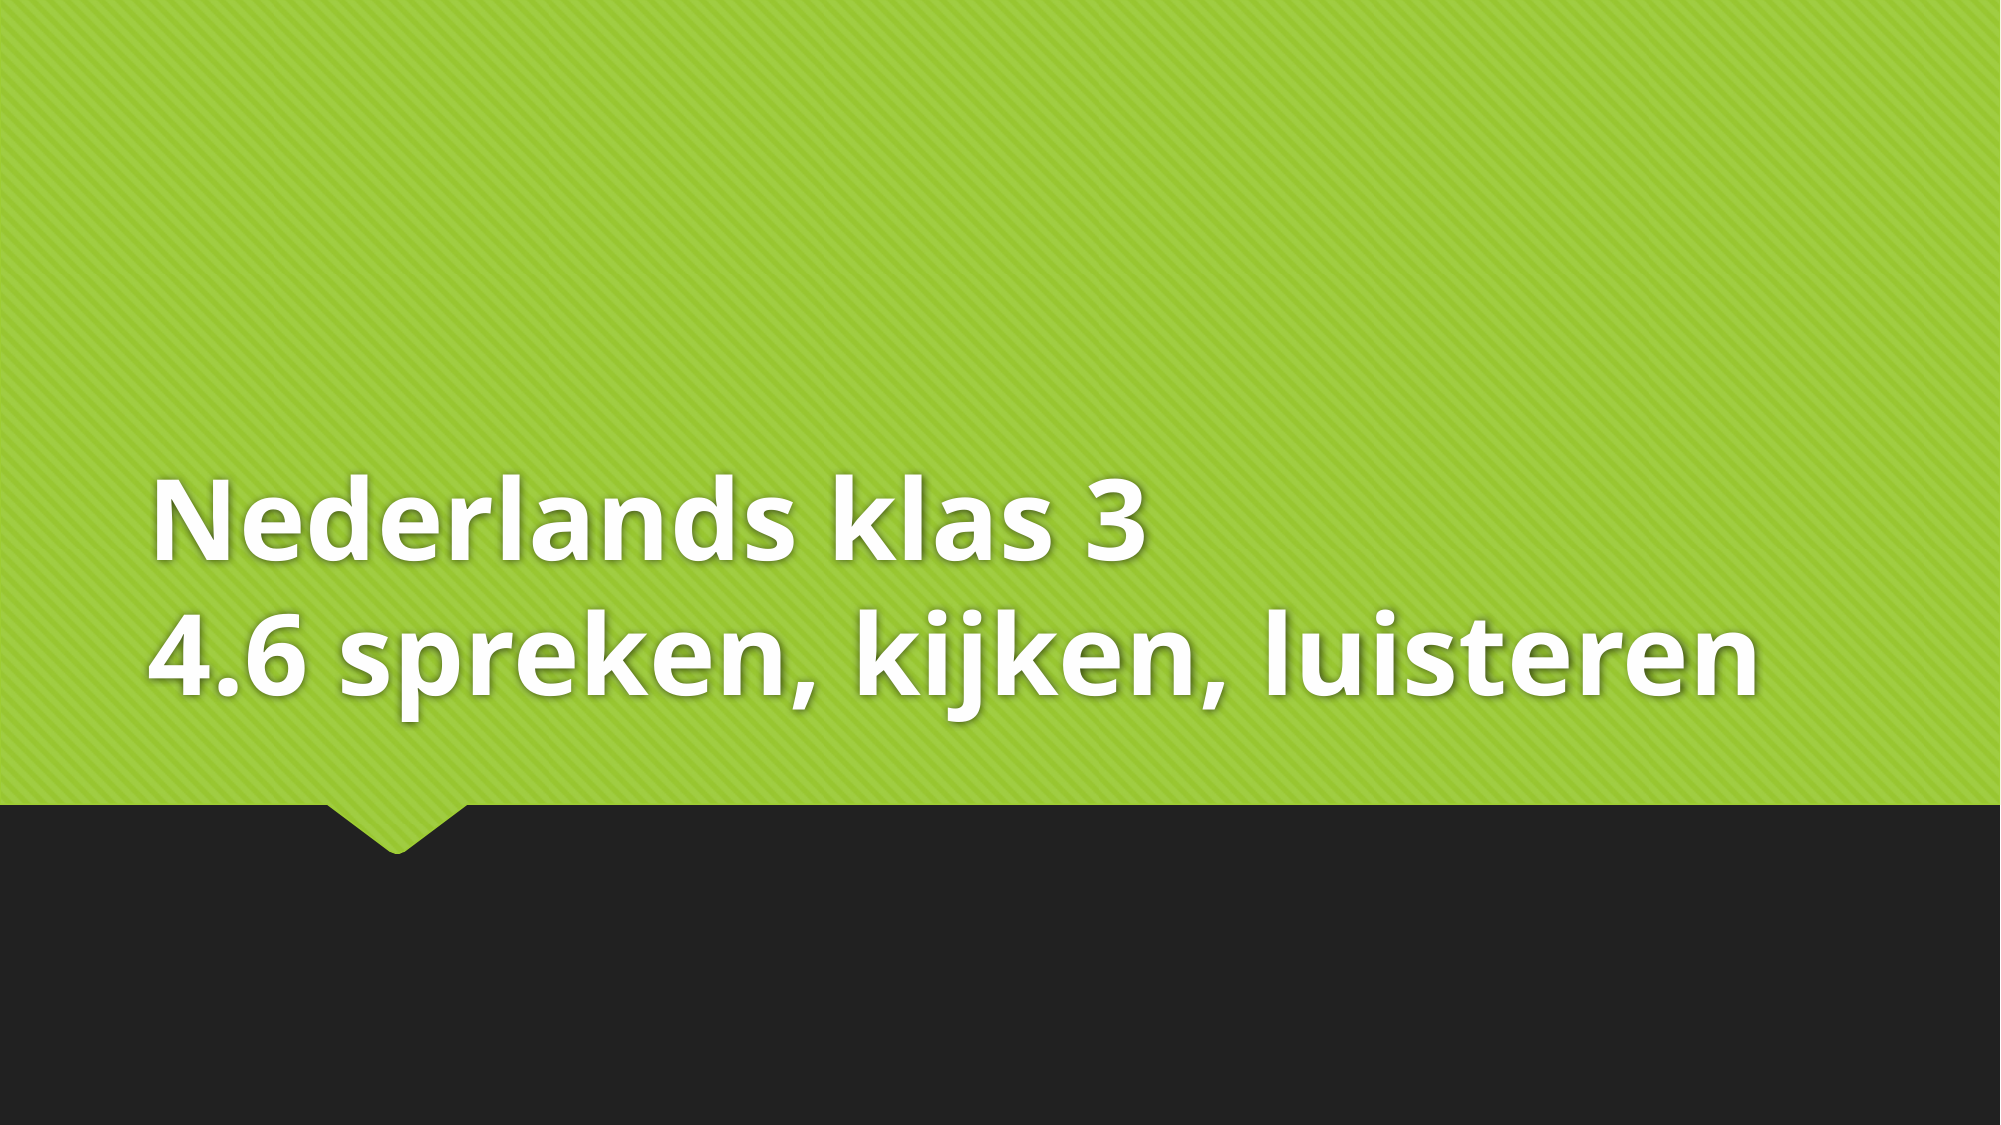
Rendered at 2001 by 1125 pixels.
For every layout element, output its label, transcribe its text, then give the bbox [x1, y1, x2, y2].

title Nederlands klas 3 4.6 spreken, kijken, luisteren [132, 237, 1868, 726]
